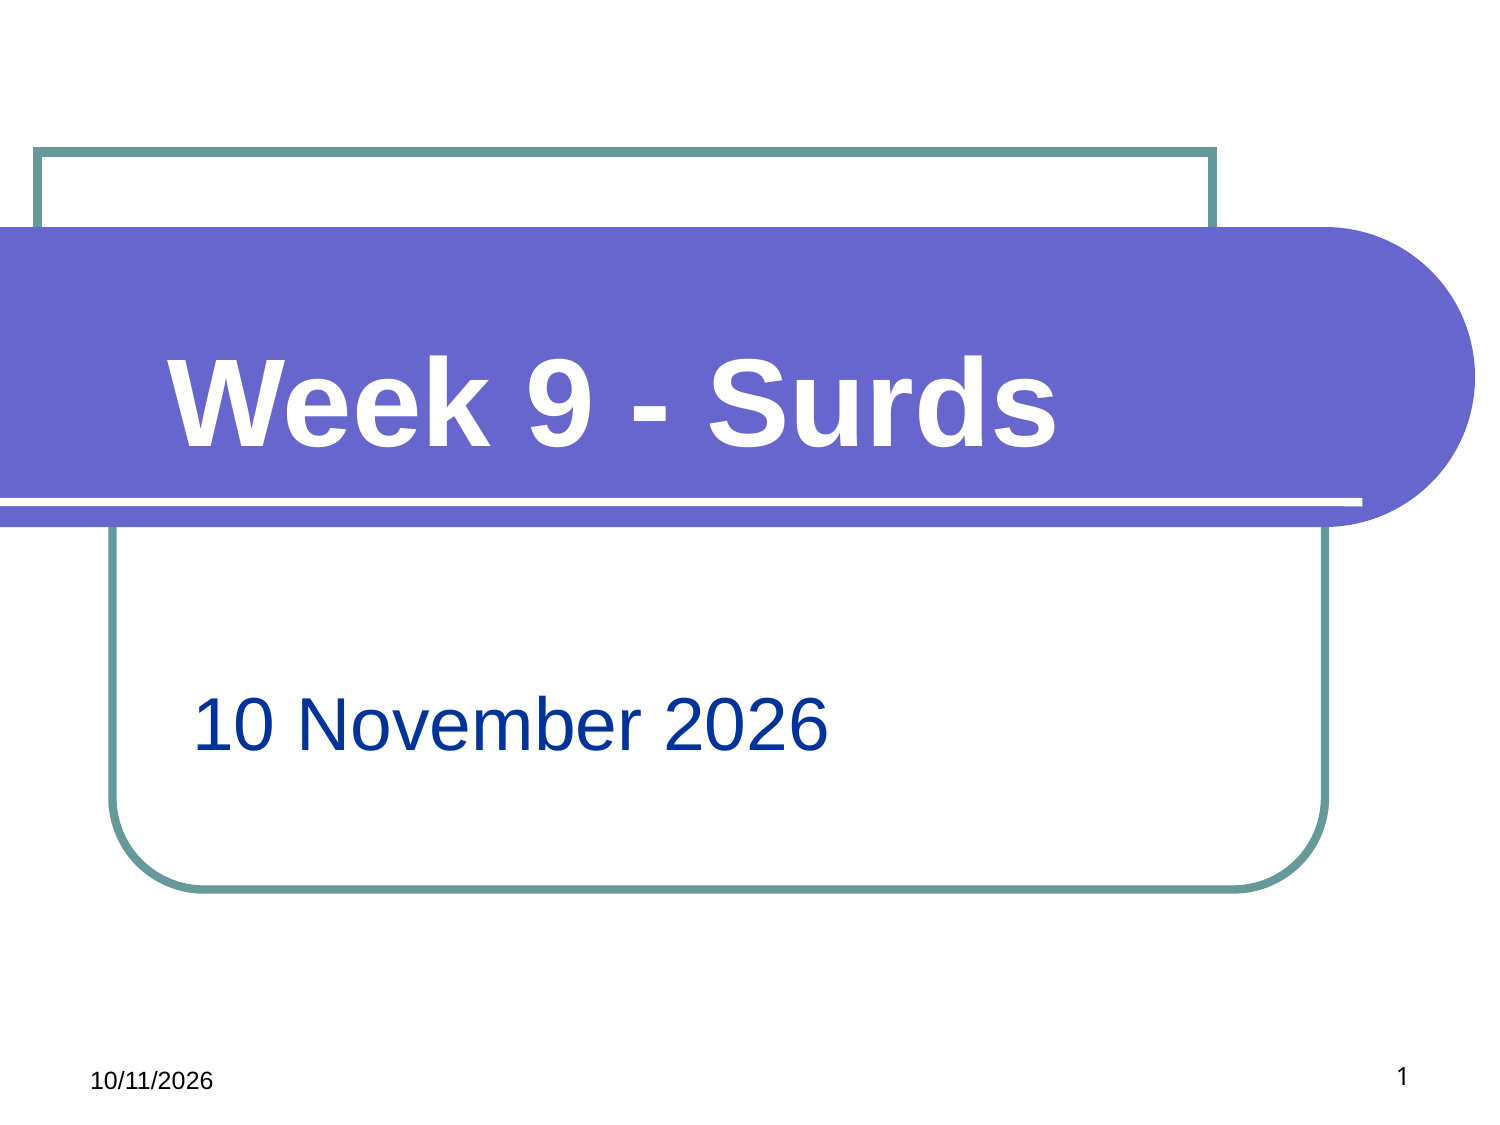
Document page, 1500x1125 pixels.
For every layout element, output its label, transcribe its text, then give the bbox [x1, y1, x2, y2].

slide_number 1 [1074, 1024, 1426, 1103]
text_box 01 November 2010 [177, 667, 846, 773]
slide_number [74, 1024, 426, 1103]
title Week 9 - Surds [152, 292, 1419, 500]
